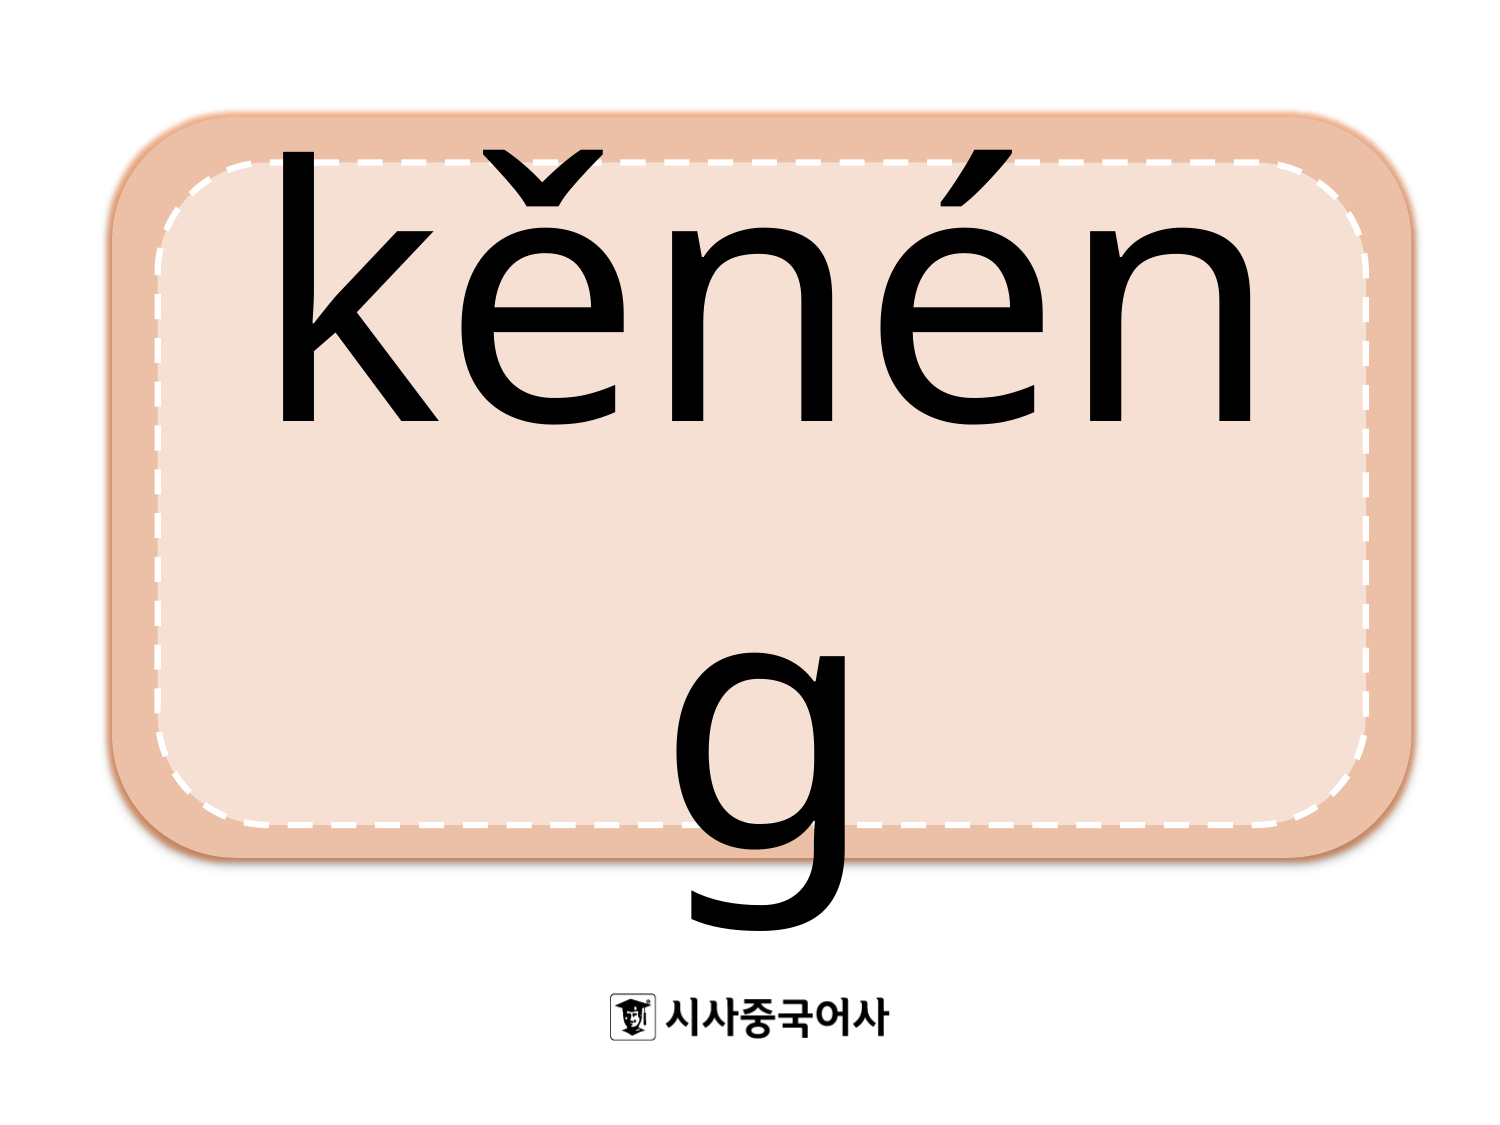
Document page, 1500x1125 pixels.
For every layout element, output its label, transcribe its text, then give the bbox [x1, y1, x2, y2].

picture [602, 987, 898, 1047]
text_box kěnéng [162, 160, 1371, 824]
